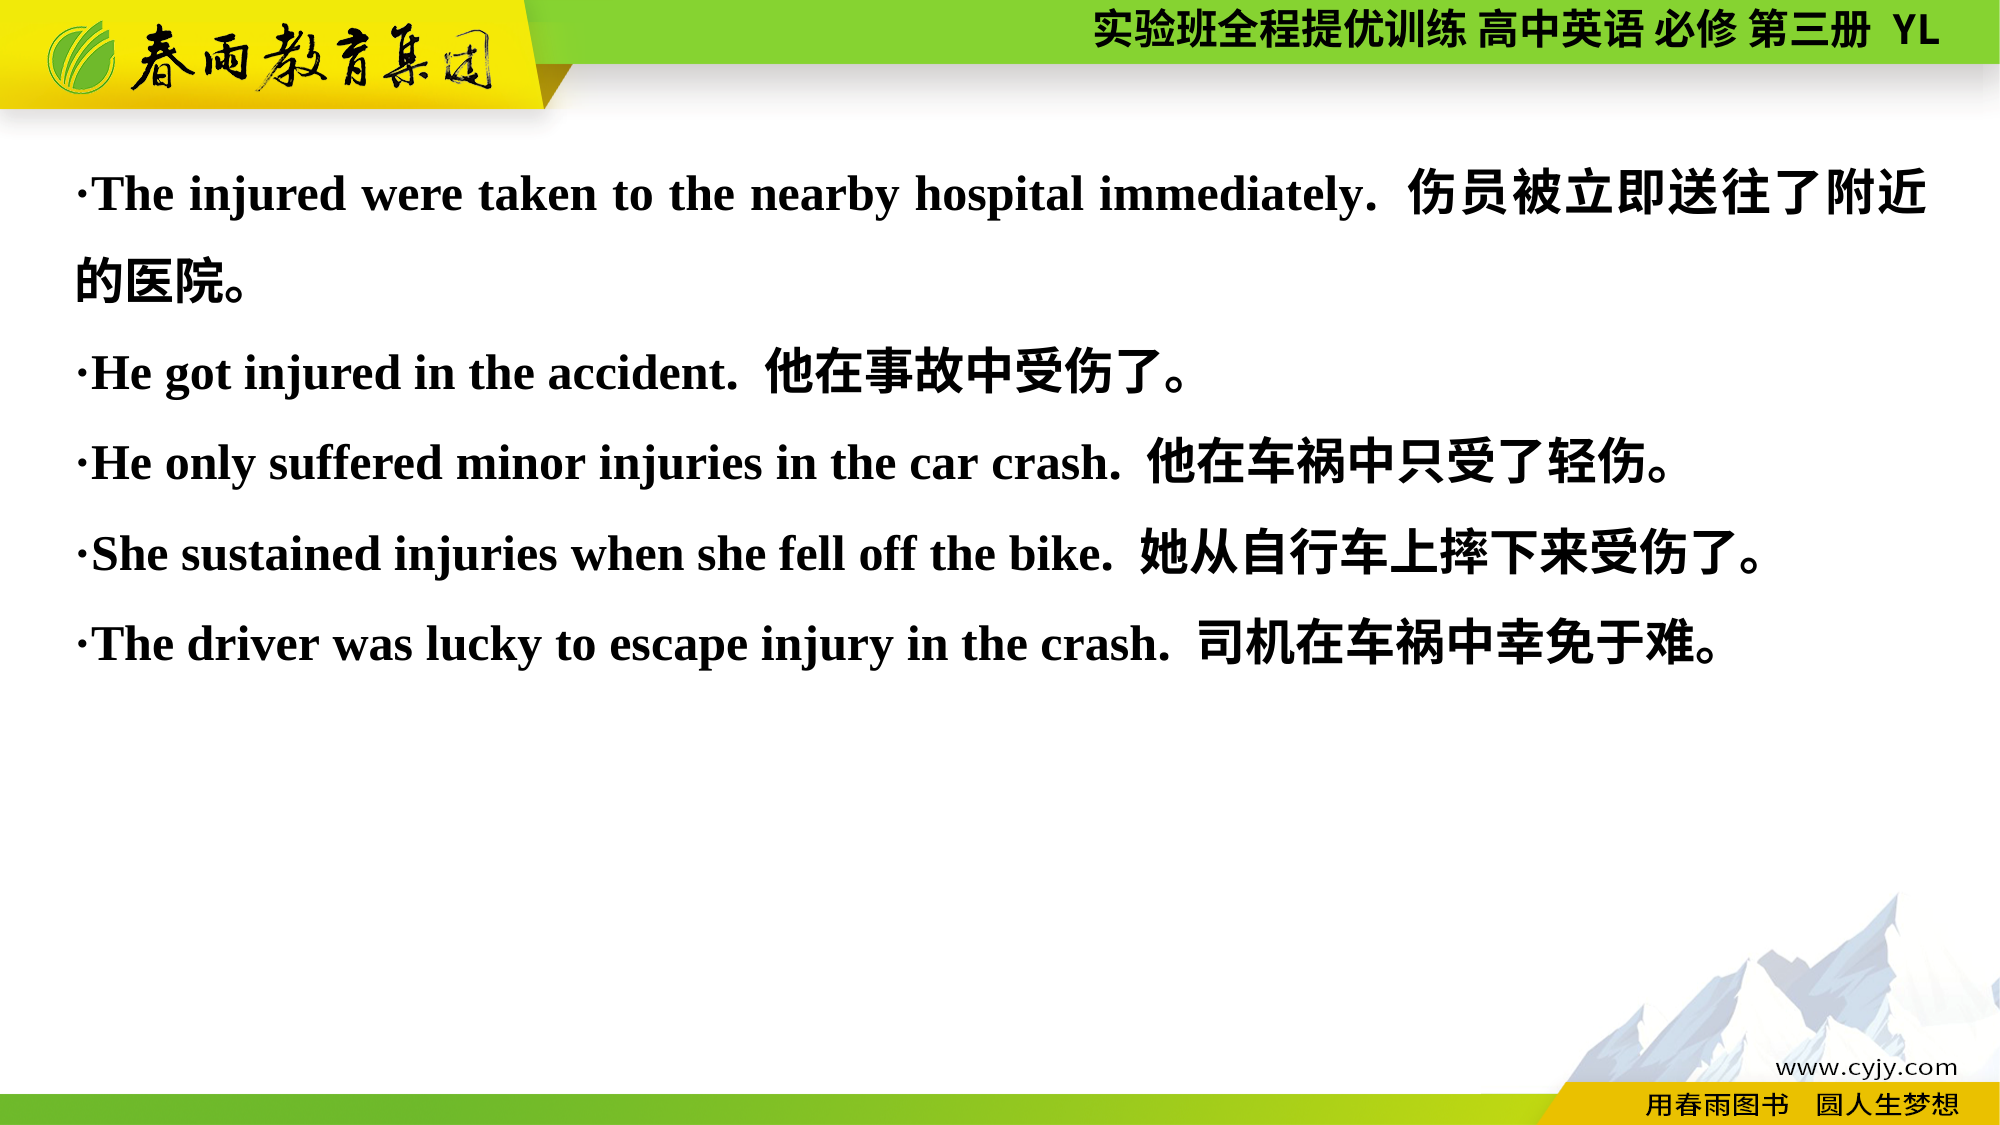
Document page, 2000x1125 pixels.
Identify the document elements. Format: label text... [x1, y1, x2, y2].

list ·The injured were taken to the nearby hospital immediately. 伤员被立即送往了附近的医院。 ·He got injured in the accident. 他在事故中受伤了。 ·He only suffered minor injuries in the car crash. 他在车祸中只受了轻伤。 ·She sustained injuries when she fell off the bike. 她从自行车上摔下来受伤了。 ·The driver was lucky to escape injury in the crash. 司机在车祸中幸免于难。 [59, 122, 1944, 672]
picture [0, 0, 2000, 1125]
